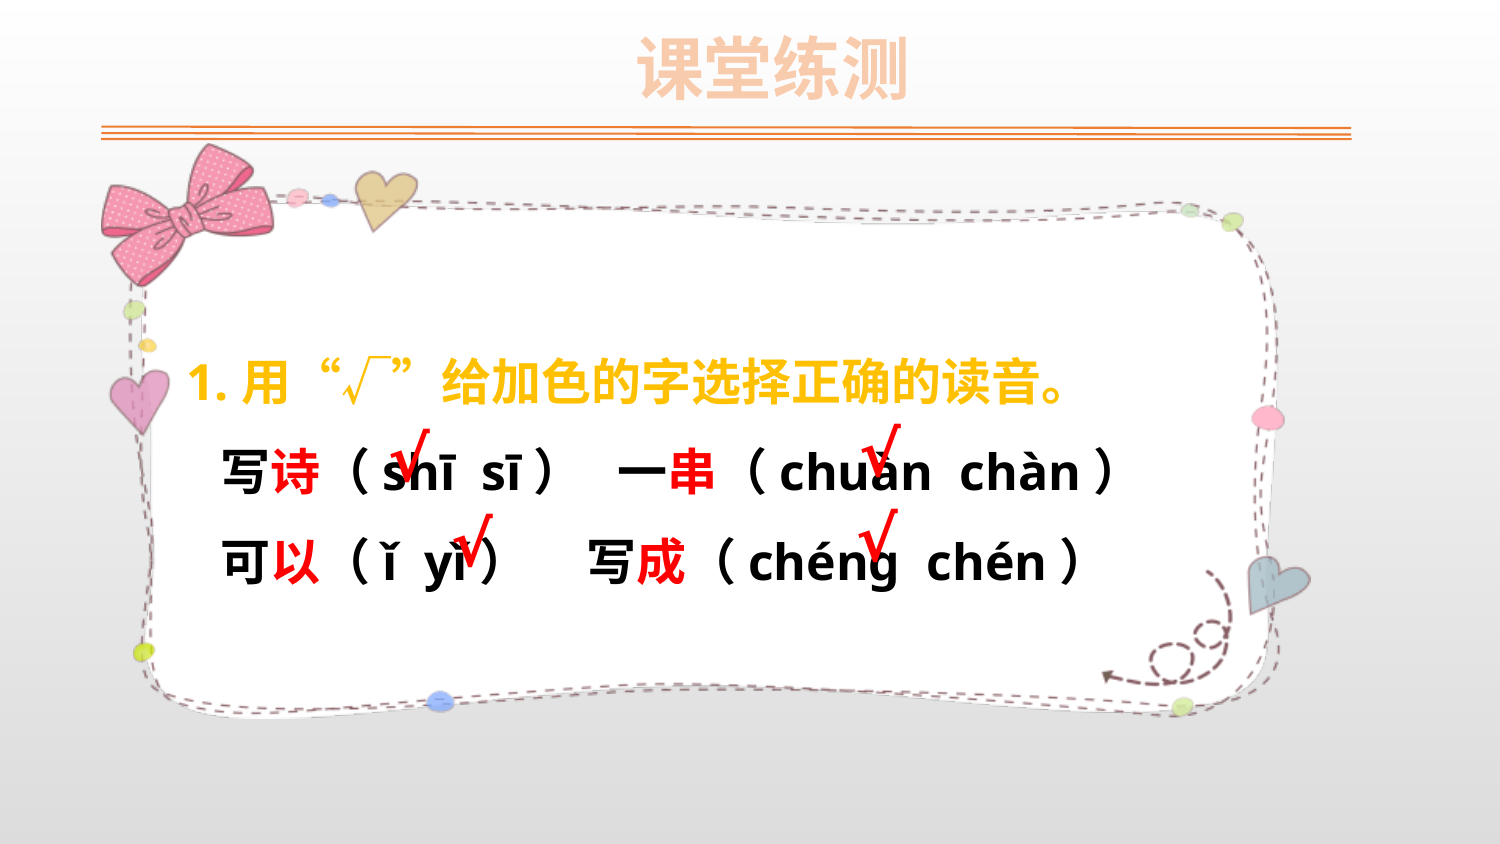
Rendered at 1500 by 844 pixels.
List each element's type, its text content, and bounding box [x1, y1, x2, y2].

text_box 课堂练测 [623, 19, 922, 114]
picture [101, 143, 1311, 719]
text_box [101, 126, 1352, 140]
